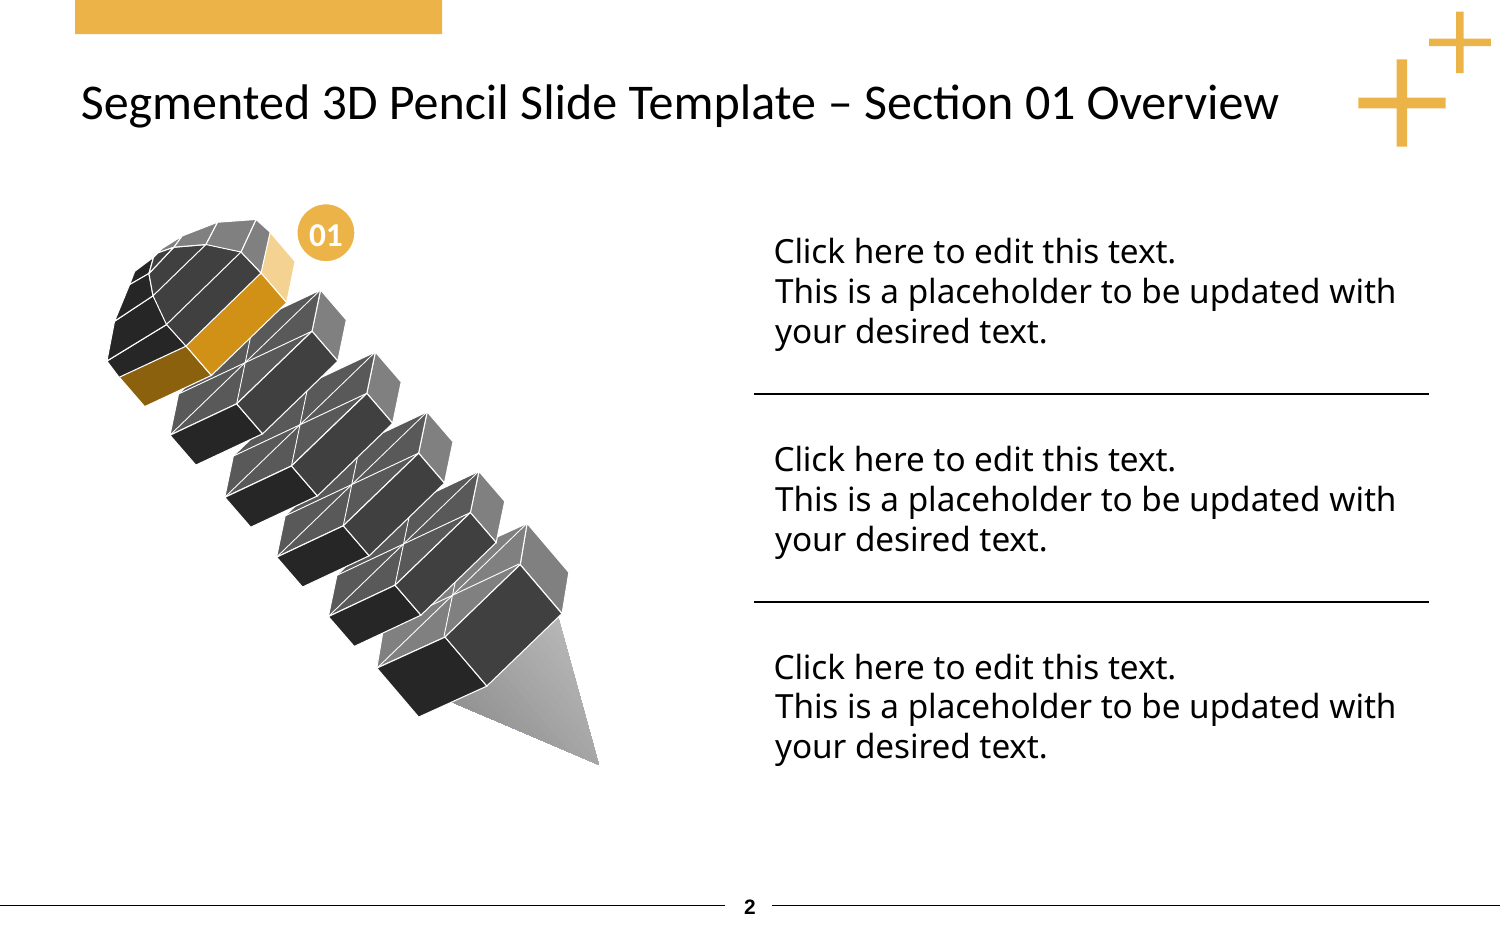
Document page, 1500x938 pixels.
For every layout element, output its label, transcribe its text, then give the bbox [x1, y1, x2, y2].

list Click here to edit this text. This is a placeholder to be updated with your desired text. [767, 218, 1430, 363]
list Click here to edit this text. This is a placeholder to be updated with your desired text. [767, 633, 1430, 778]
text_box [540, 619, 599, 763]
list Click here to edit this text. This is a placeholder to be updated with your desired text. [767, 425, 1430, 571]
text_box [411, 514, 535, 727]
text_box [209, 271, 307, 483]
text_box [264, 334, 362, 545]
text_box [316, 393, 413, 605]
title Segmented 3D Pencil Slide Template – Section 01 Overview [75, 34, 1375, 142]
text_box 01 [293, 200, 359, 265]
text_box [130, 199, 263, 411]
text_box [368, 453, 465, 665]
text_box [9, 370, 599, 823]
